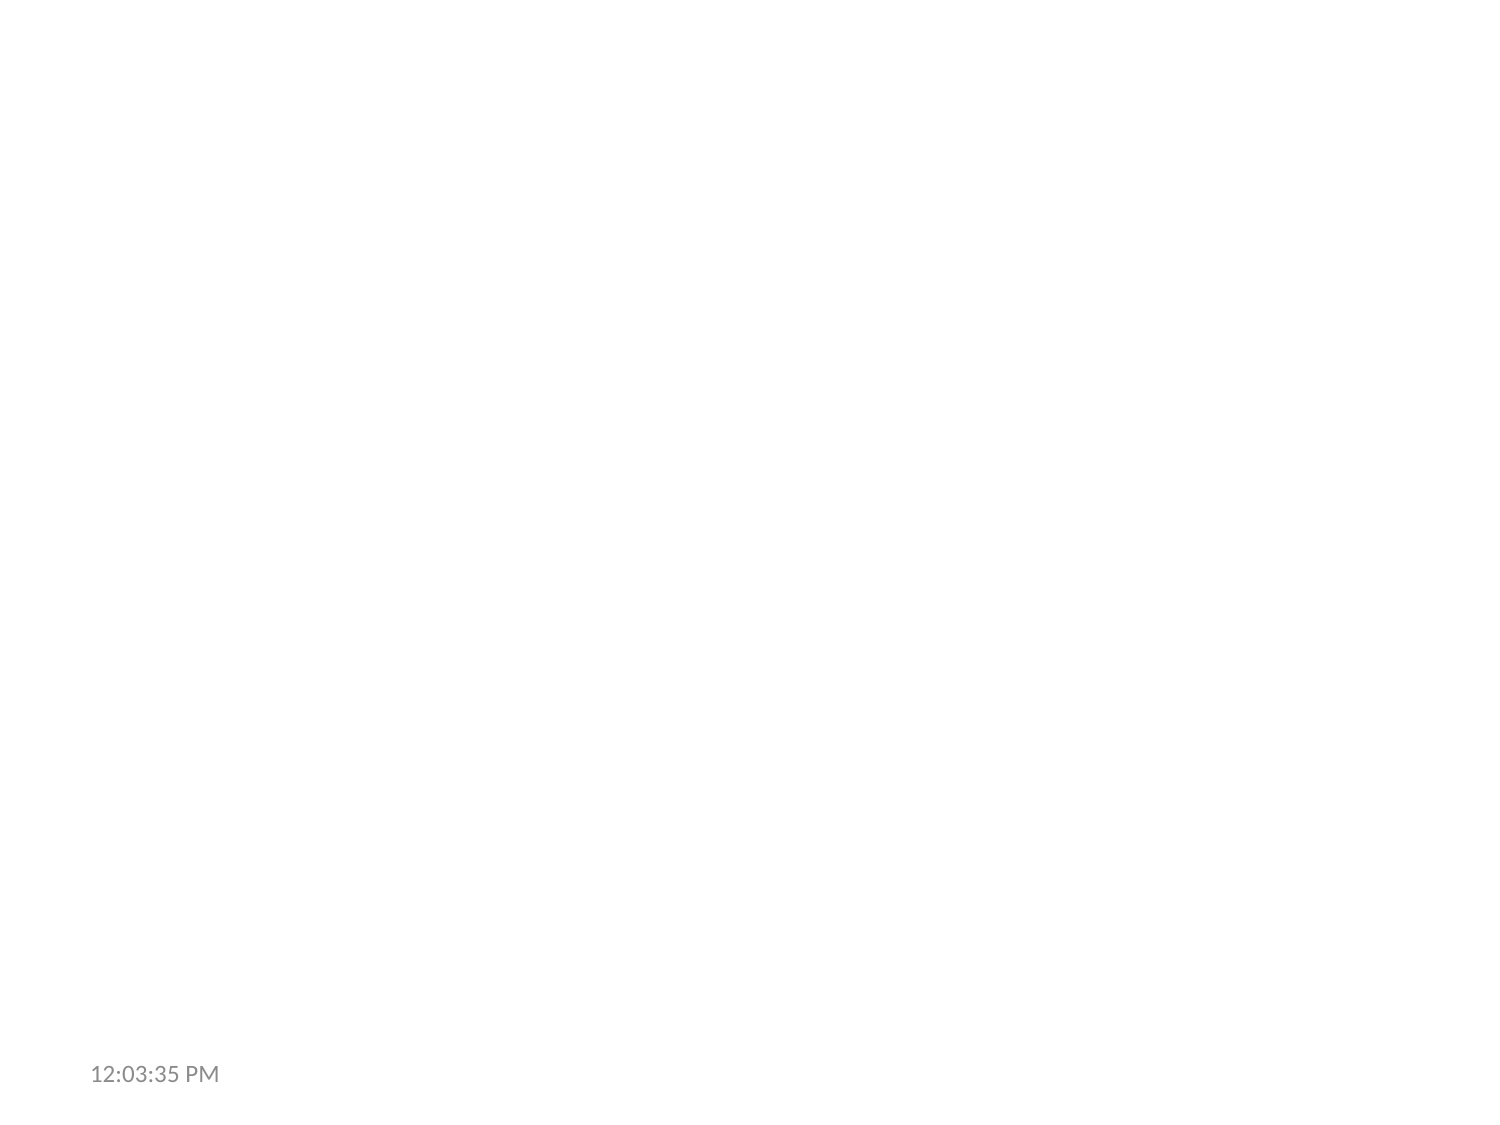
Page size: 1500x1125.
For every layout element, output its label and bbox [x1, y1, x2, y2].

slide_number [75, 1042, 425, 1103]
